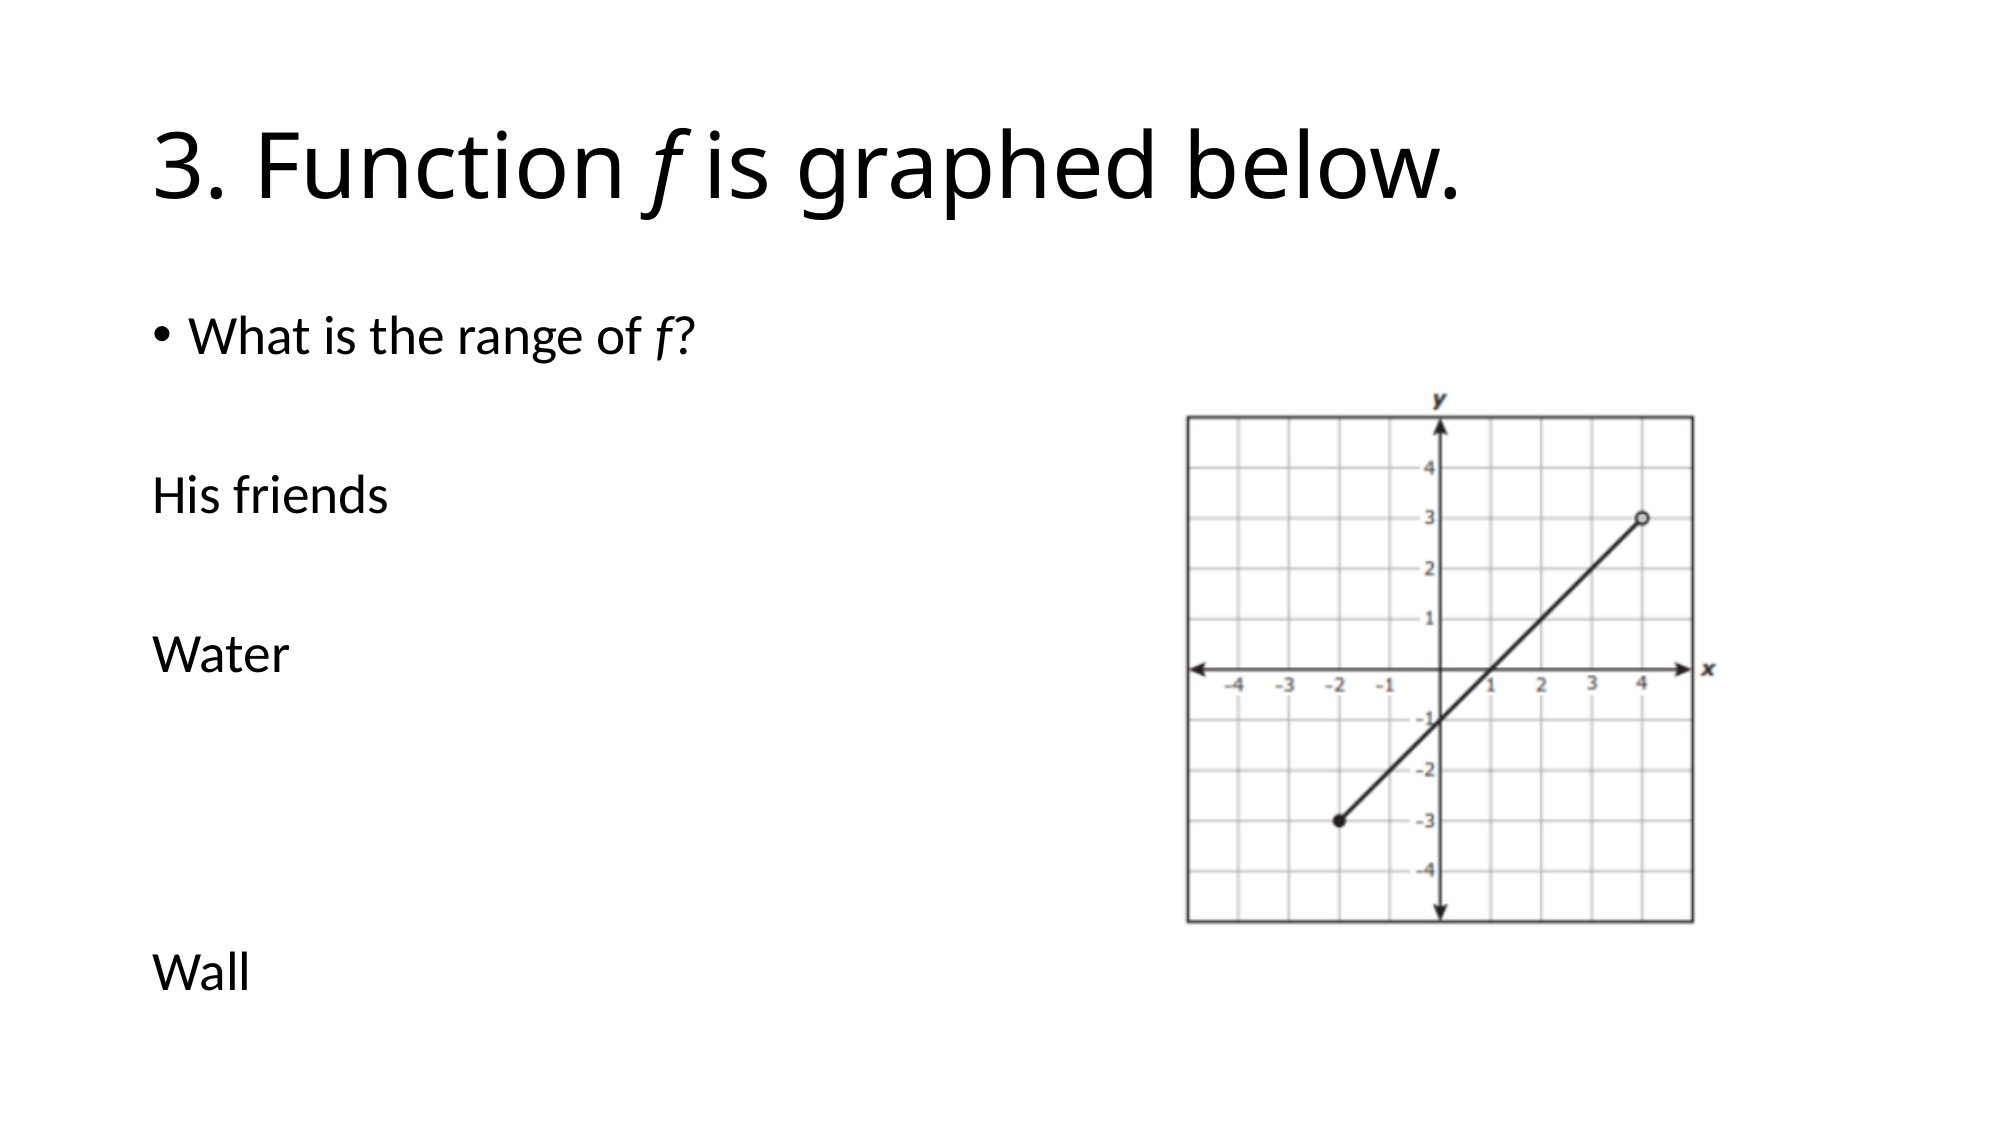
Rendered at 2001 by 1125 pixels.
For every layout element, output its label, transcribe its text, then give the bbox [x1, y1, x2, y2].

title 3. Function f is graphed below. [137, 59, 1863, 278]
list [1150, 369, 1725, 944]
